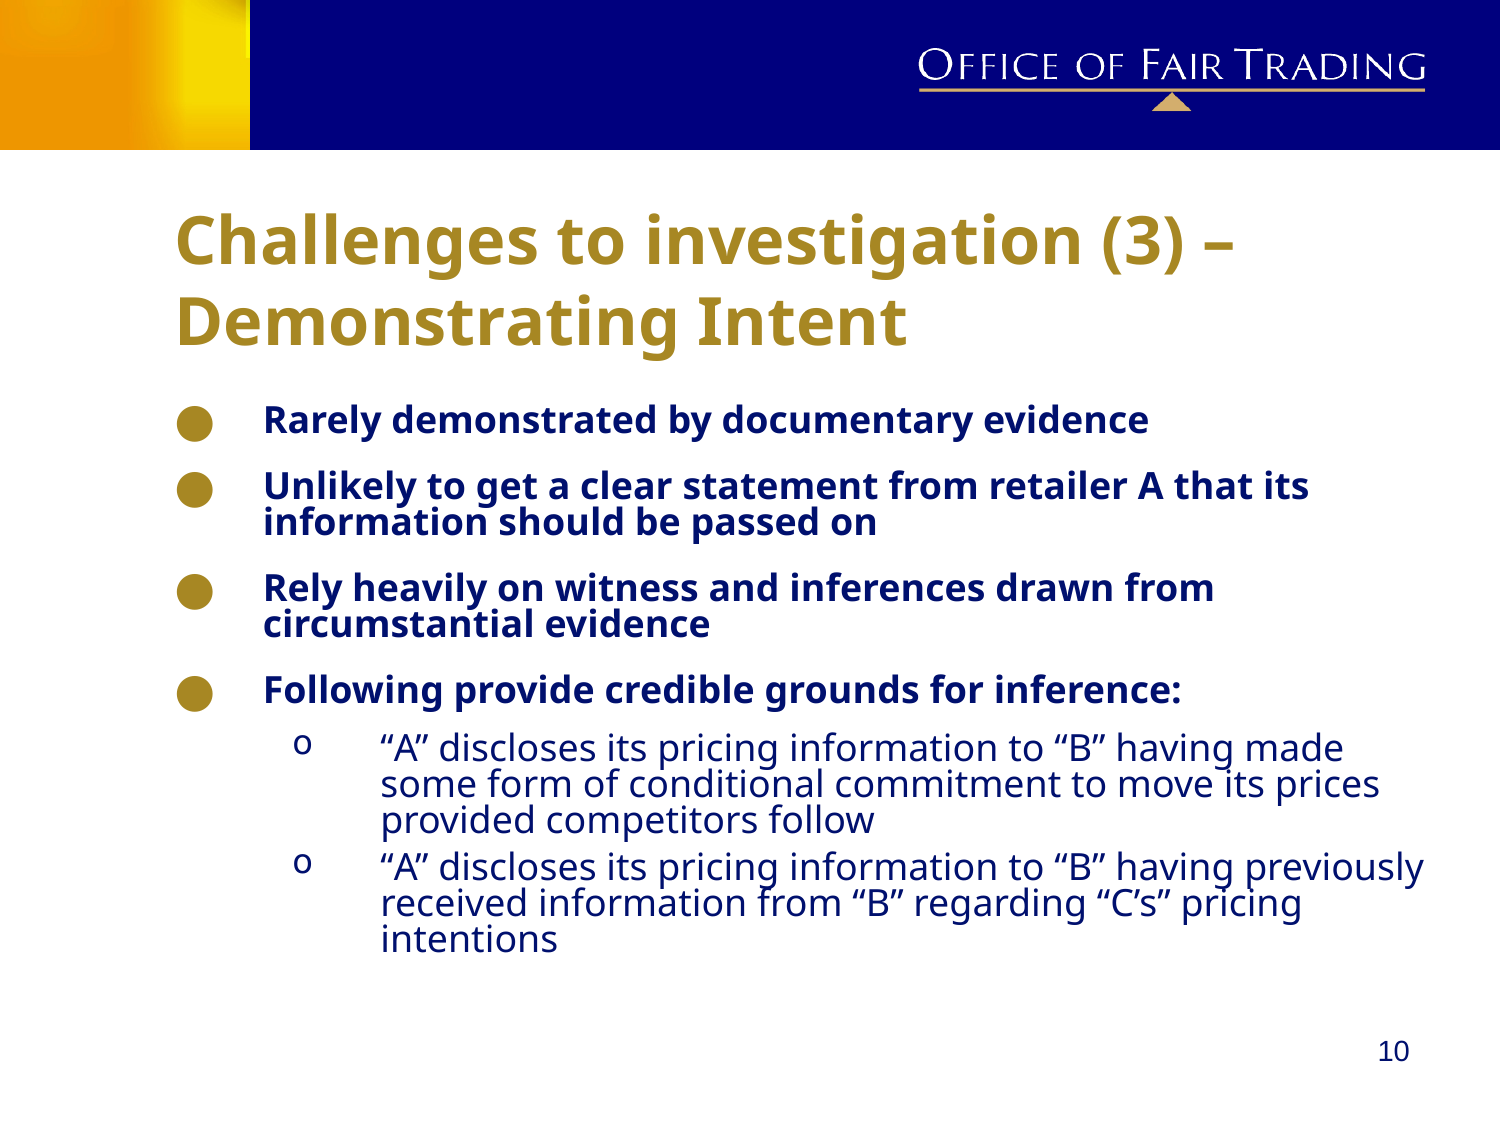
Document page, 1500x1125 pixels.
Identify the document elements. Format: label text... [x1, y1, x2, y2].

title Challenges to investigation (3) – Demonstrating Intent [159, 184, 1460, 373]
picture [0, 0, 250, 150]
slide_number 10 [1074, 1024, 1426, 1103]
picture [906, 41, 1432, 117]
list Rarely demonstrated by documentary evidence Unlikely to get a clear statement from retailer A that its information should be passed on Rely heavily on witness and inferences drawn from circumstantial evidence Following provide credible grounds for inference: “A” discloses its pricing information to “B” having made some form of conditional commitment to move its prices provided competitors follow “A” discloses its pricing information to “B” having previously received information from “B” regarding “C’s” pricing intentions [159, 396, 1460, 1006]
